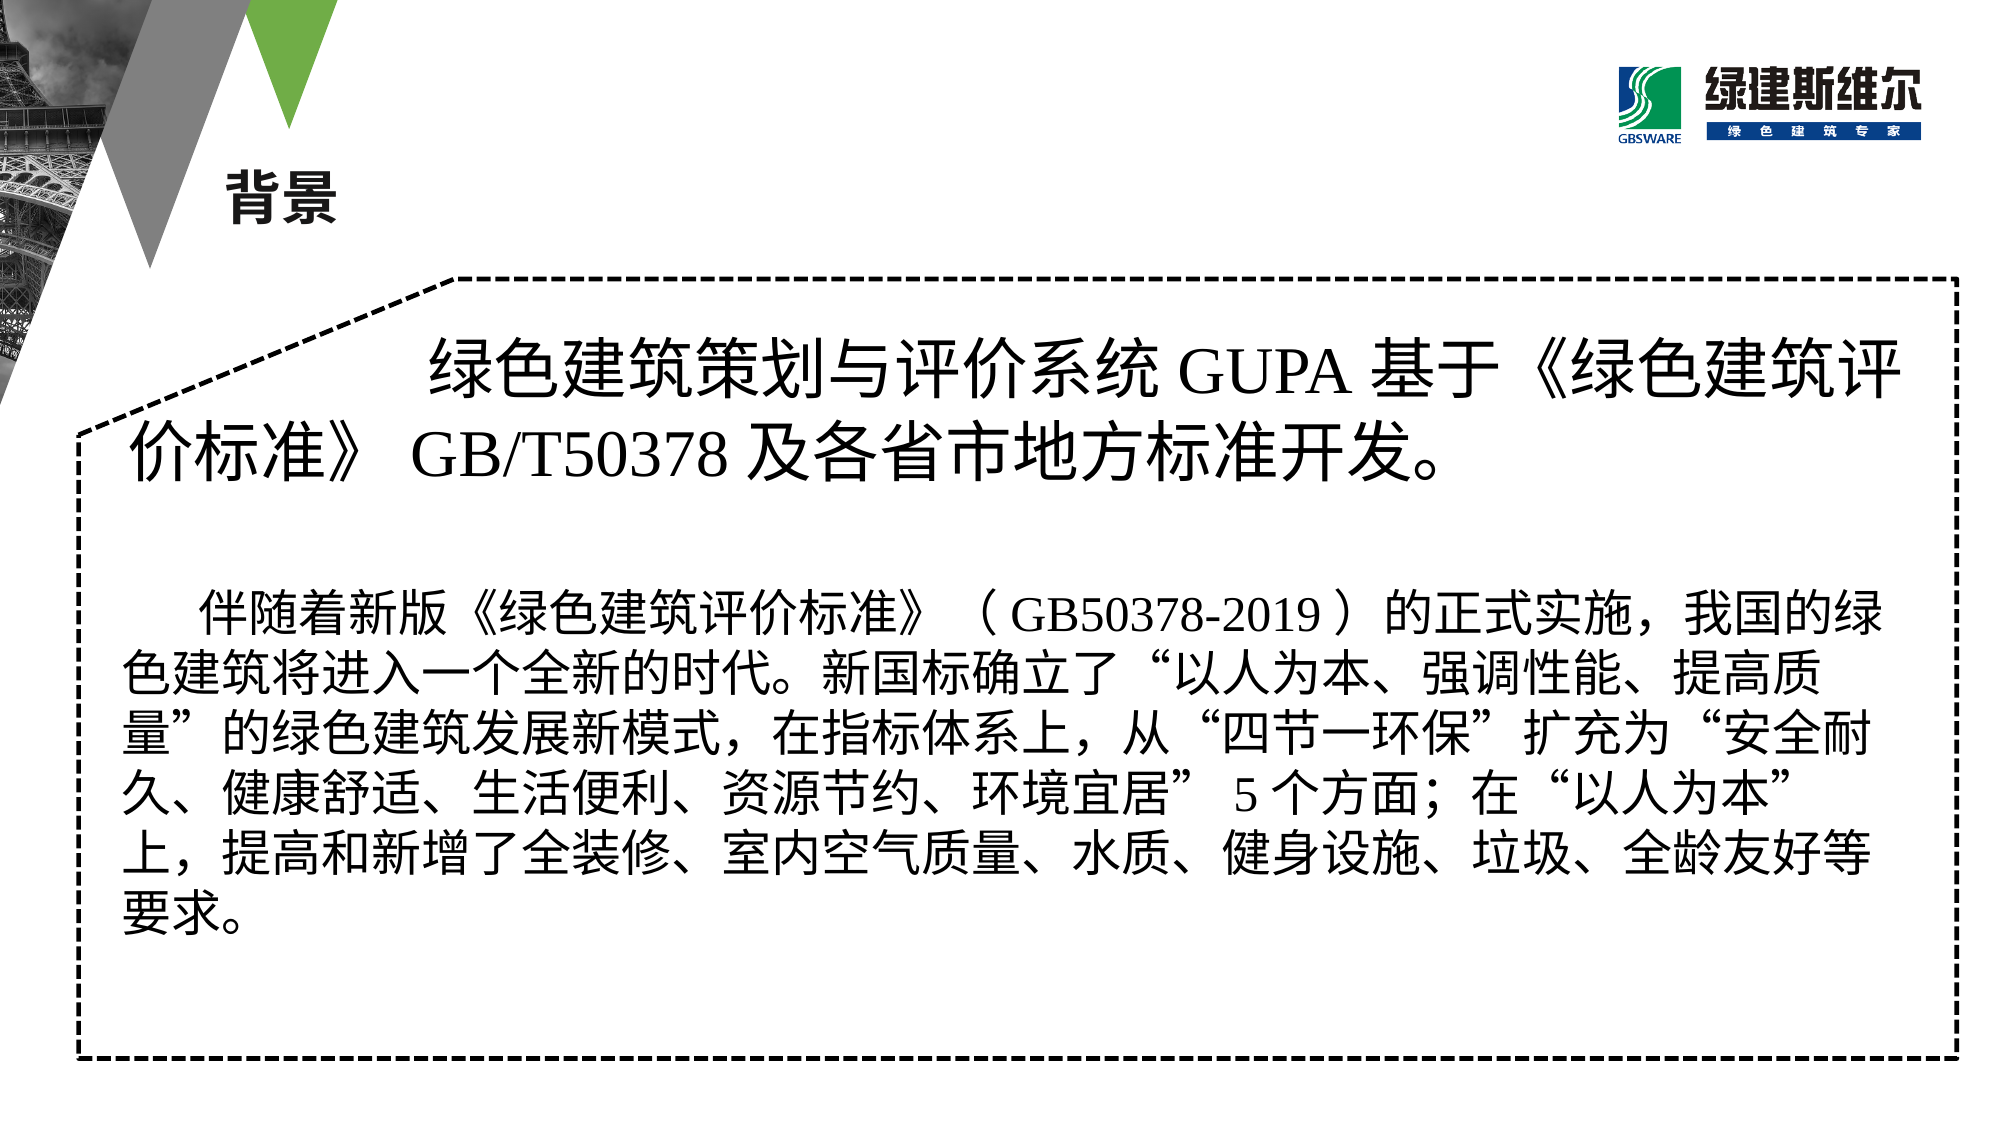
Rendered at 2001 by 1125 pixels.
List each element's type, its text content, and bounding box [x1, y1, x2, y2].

text_box 伴随着新版《绿色建筑评价标准》（GB50378-2019）的正式实施，我国的绿色建筑将进入一个全新的时代。新国标确立了“以人为本、强调性能、提高质量”的绿色建筑发展新模式，在指标体系上，从“四节一环保”扩充为“安全耐久、健康舒适、生活便利、资源节约、环境宜居”5个方面；在“以人为本”上，提高和新增了全装修、室内空气质量、水质、健身设施、垃圾、全龄友好等要求。 [106, 574, 1928, 949]
title 背景 [208, 137, 1198, 256]
picture [1617, 65, 1922, 144]
text_box 绿色建筑策划与评价系统GUPA基于《绿色建筑评价标准》GB/T50378及各省市地方标准开发。 [112, 302, 1922, 498]
text_box [78, 278, 1957, 1059]
picture [0, 0, 152, 405]
